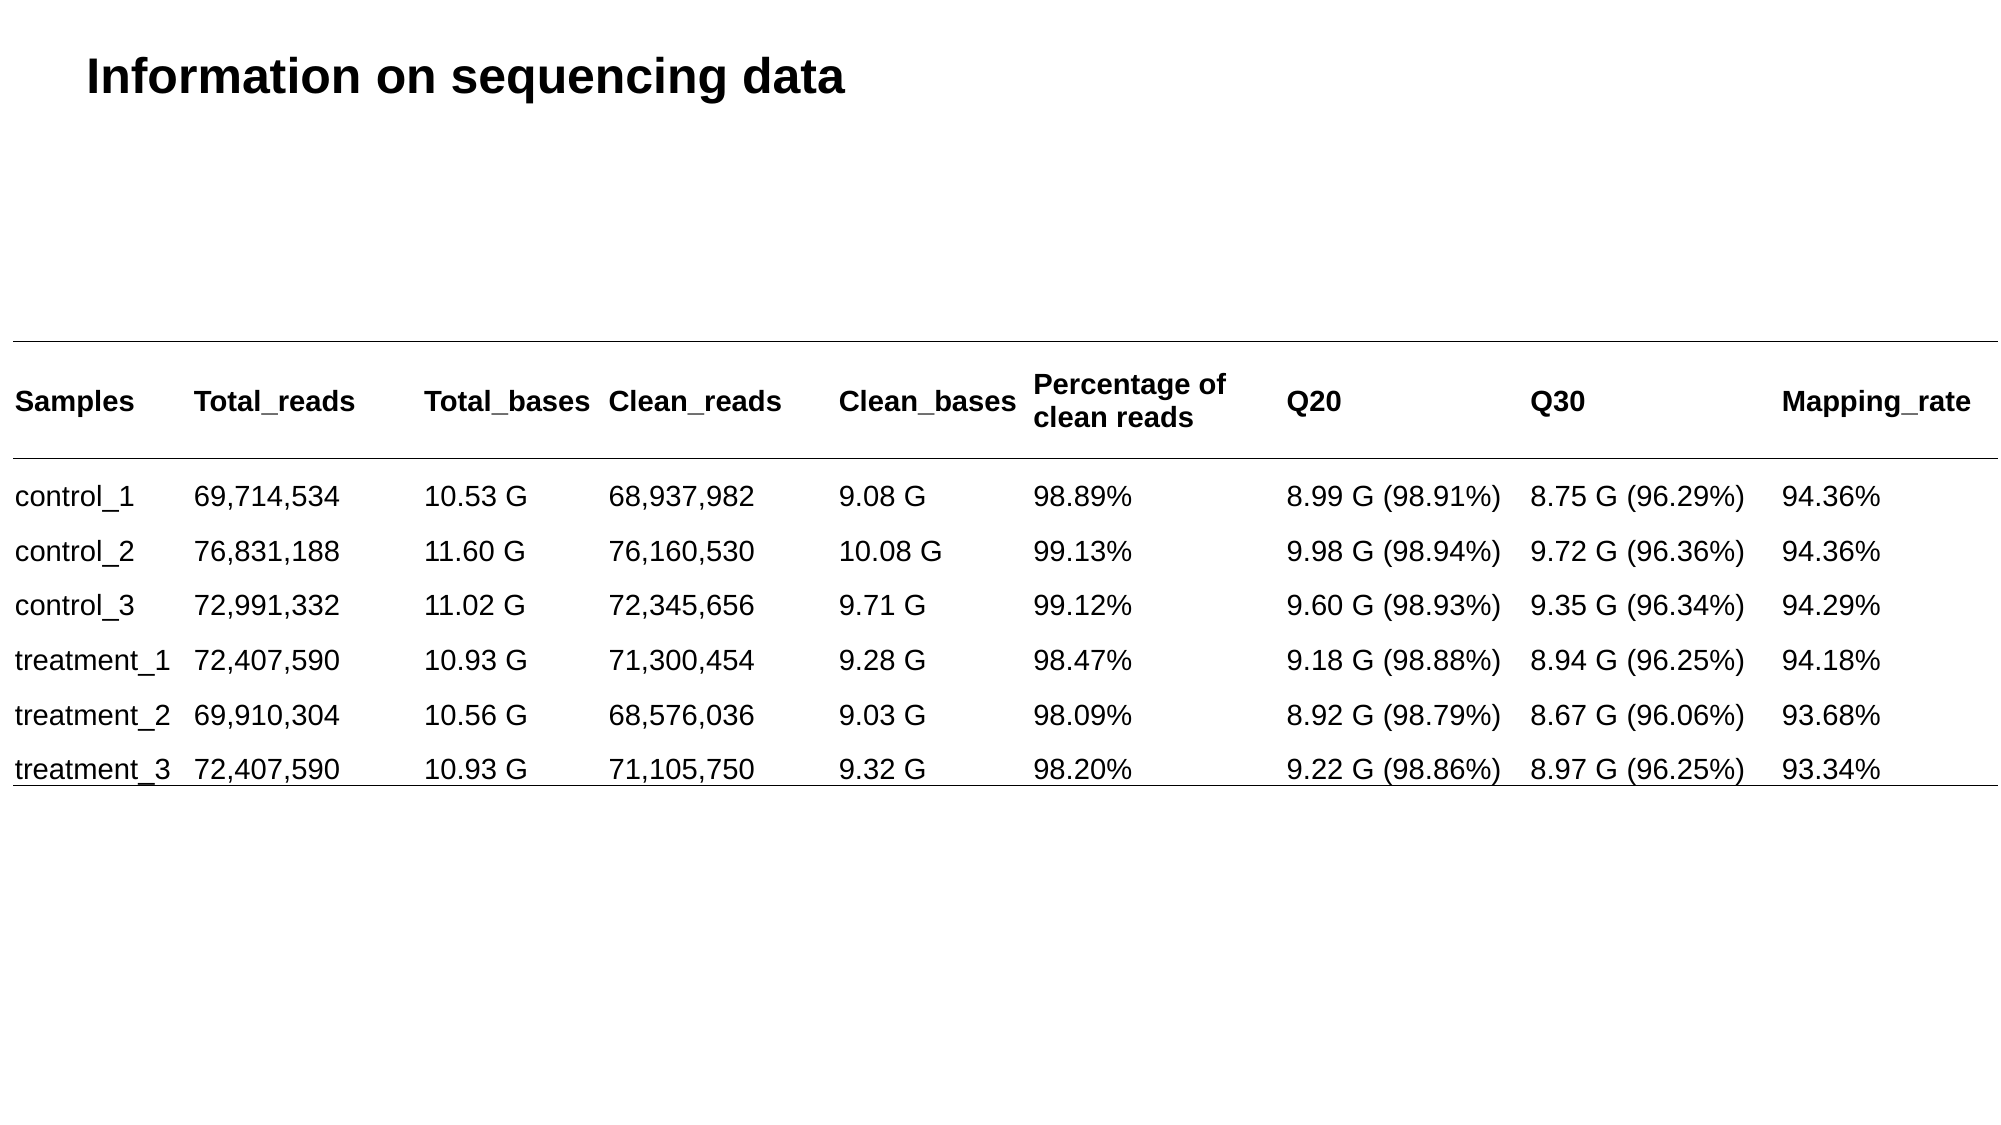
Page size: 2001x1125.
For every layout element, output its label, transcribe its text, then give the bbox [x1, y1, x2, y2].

table_cell 69,910,304 [192, 677, 423, 731]
table_header Clean_reads [607, 342, 837, 458]
table_header Samples [13, 342, 192, 458]
table_cell 9.22 G (98.86%) [1285, 731, 1529, 785]
table_cell control_3 [13, 568, 192, 622]
table_cell 10.93 G [423, 731, 607, 785]
text_box Information on sequencing data [71, 36, 860, 111]
table_cell 9.08 G [837, 459, 1032, 513]
table_cell 71,300,454 [607, 622, 837, 677]
table_cell 98.47% [1032, 622, 1285, 677]
table_cell 76,831,188 [192, 513, 423, 568]
table_cell 94.36% [1780, 513, 1998, 568]
table_cell 98.09% [1032, 677, 1285, 731]
table_cell 9.35 G (96.34%) [1529, 568, 1780, 622]
table_cell 93.34% [1780, 731, 1998, 785]
table_cell 11.60 G [423, 513, 607, 568]
table_cell 76,160,530 [607, 513, 837, 568]
table_cell 10.93 G [423, 622, 607, 677]
table_cell 69,714,534 [192, 459, 423, 513]
table_cell 72,345,656 [607, 568, 837, 622]
table_cell control_2 [13, 513, 192, 568]
table_cell 98.20% [1032, 731, 1285, 785]
table_cell 94.18% [1780, 622, 1998, 677]
table_cell 98.89% [1032, 459, 1285, 513]
table_header Clean_bases [837, 342, 1032, 458]
table_cell 8.94 G (96.25%) [1529, 622, 1780, 677]
table_cell 72,407,590 [192, 731, 423, 785]
table_cell 11.02 G [423, 568, 607, 622]
table_header Q30 [1529, 342, 1780, 458]
table_cell 99.12% [1032, 568, 1285, 622]
table_cell 10.08 G [837, 513, 1032, 568]
table_cell treatment_1 [13, 622, 192, 677]
table_cell 8.97 G (96.25%) [1529, 731, 1780, 785]
table_cell 8.75 G (96.29%) [1529, 459, 1780, 513]
table_cell 72,991,332 [192, 568, 423, 622]
table_cell 9.32 G [837, 731, 1032, 785]
table_cell 9.98 G (98.94%) [1285, 513, 1529, 568]
table_cell treatment_3 [13, 731, 192, 785]
table_header Total_reads [192, 342, 423, 458]
table_cell 9.18 G (98.88%) [1285, 622, 1529, 677]
table_header Total_bases [423, 342, 607, 458]
table_cell 71,105,750 [607, 731, 837, 785]
table_cell 68,937,982 [607, 459, 837, 513]
table_cell 9.28 G [837, 622, 1032, 677]
table_header Mapping_rate [1780, 342, 1998, 458]
table_cell 68,576,036 [607, 677, 837, 731]
table_cell 94.29% [1780, 568, 1998, 622]
table_cell 94.36% [1780, 459, 1998, 513]
table_cell 10.56 G [423, 677, 607, 731]
table_cell 10.53 G [423, 459, 607, 513]
table_cell treatment_2 [13, 677, 192, 731]
table_cell 93.68% [1780, 677, 1998, 731]
table_cell 9.03 G [837, 677, 1032, 731]
table_cell 9.60 G (98.93%) [1285, 568, 1529, 622]
table_cell 8.92 G (98.79%) [1285, 677, 1529, 731]
table_cell 9.71 G [837, 568, 1032, 622]
table_cell 99.13% [1032, 513, 1285, 568]
table_cell 9.72 G (96.36%) [1529, 513, 1780, 568]
table_cell control_1 [13, 459, 192, 513]
table_header Q20 [1285, 342, 1529, 458]
table_header Percentage of clean reads [1032, 342, 1285, 458]
table_cell 8.99 G (98.91%) [1285, 459, 1529, 513]
table_cell 72,407,590 [192, 622, 423, 677]
table_cell 8.67 G (96.06%) [1529, 677, 1780, 731]
